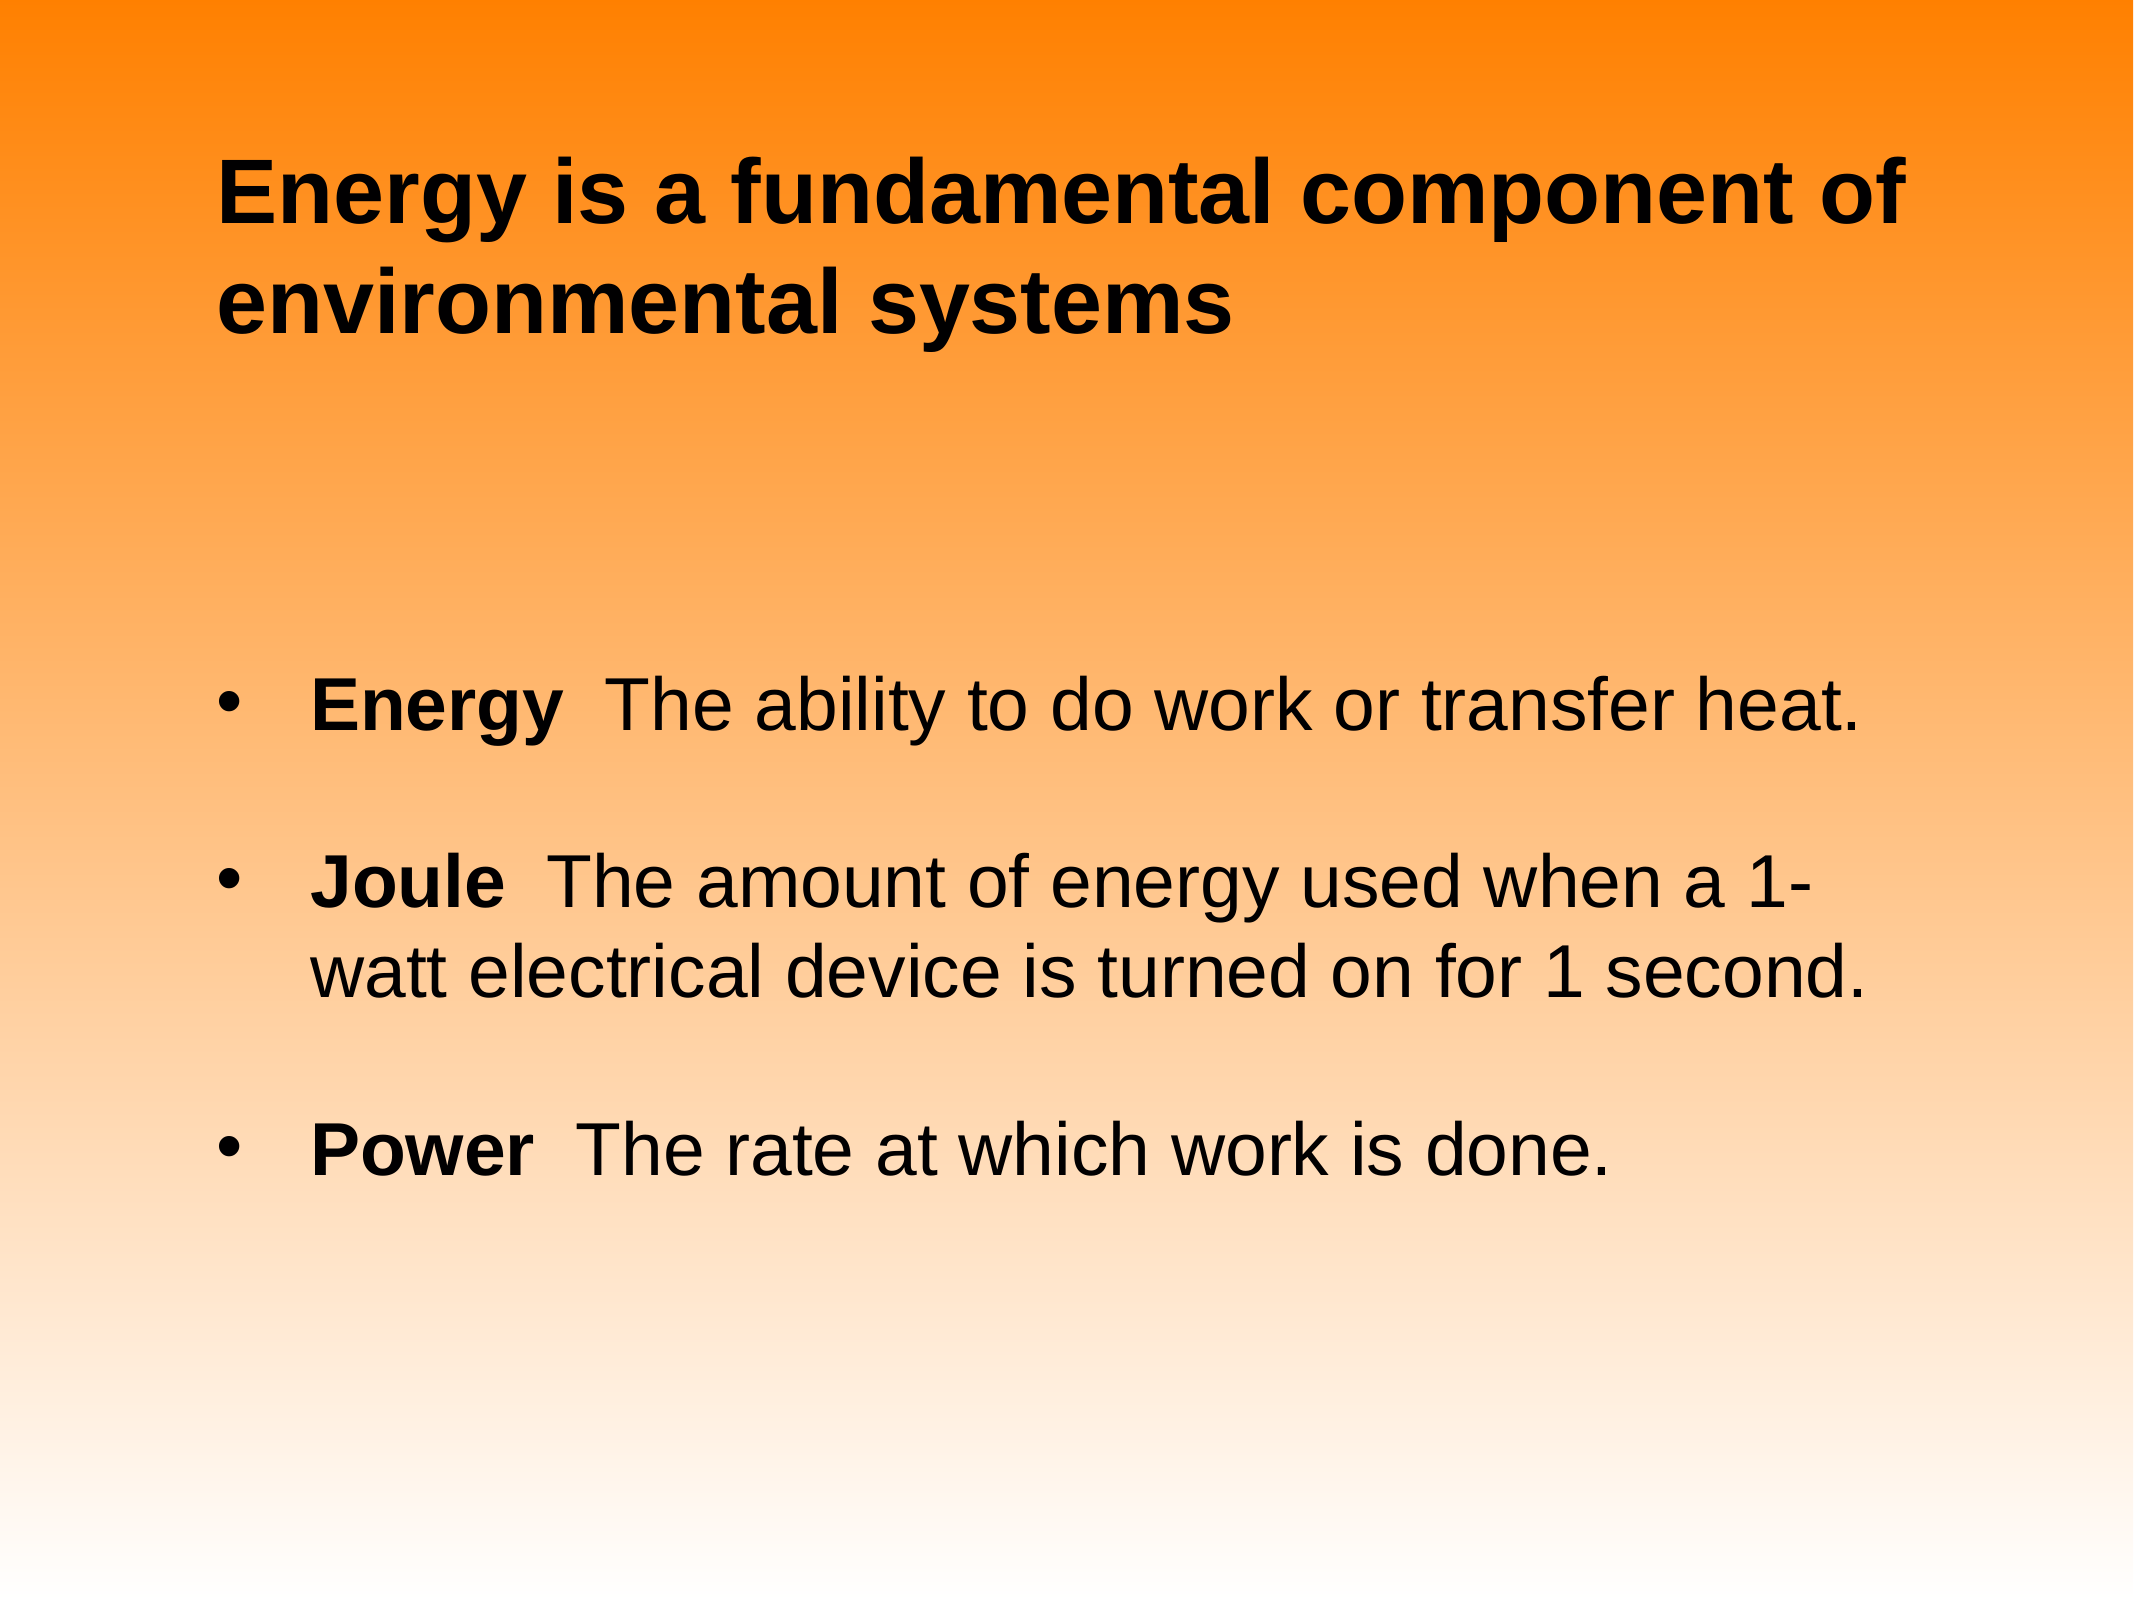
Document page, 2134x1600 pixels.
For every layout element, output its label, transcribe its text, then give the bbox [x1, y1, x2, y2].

title Energy is a fundamental component of environmental systems [208, 39, 1925, 443]
list Energy The ability to do work or transfer heat. Joule The amount of energy used when a 1-watt electrical device is turned on for 1 second. Power The rate at which work is done. [208, 443, 1925, 1402]
